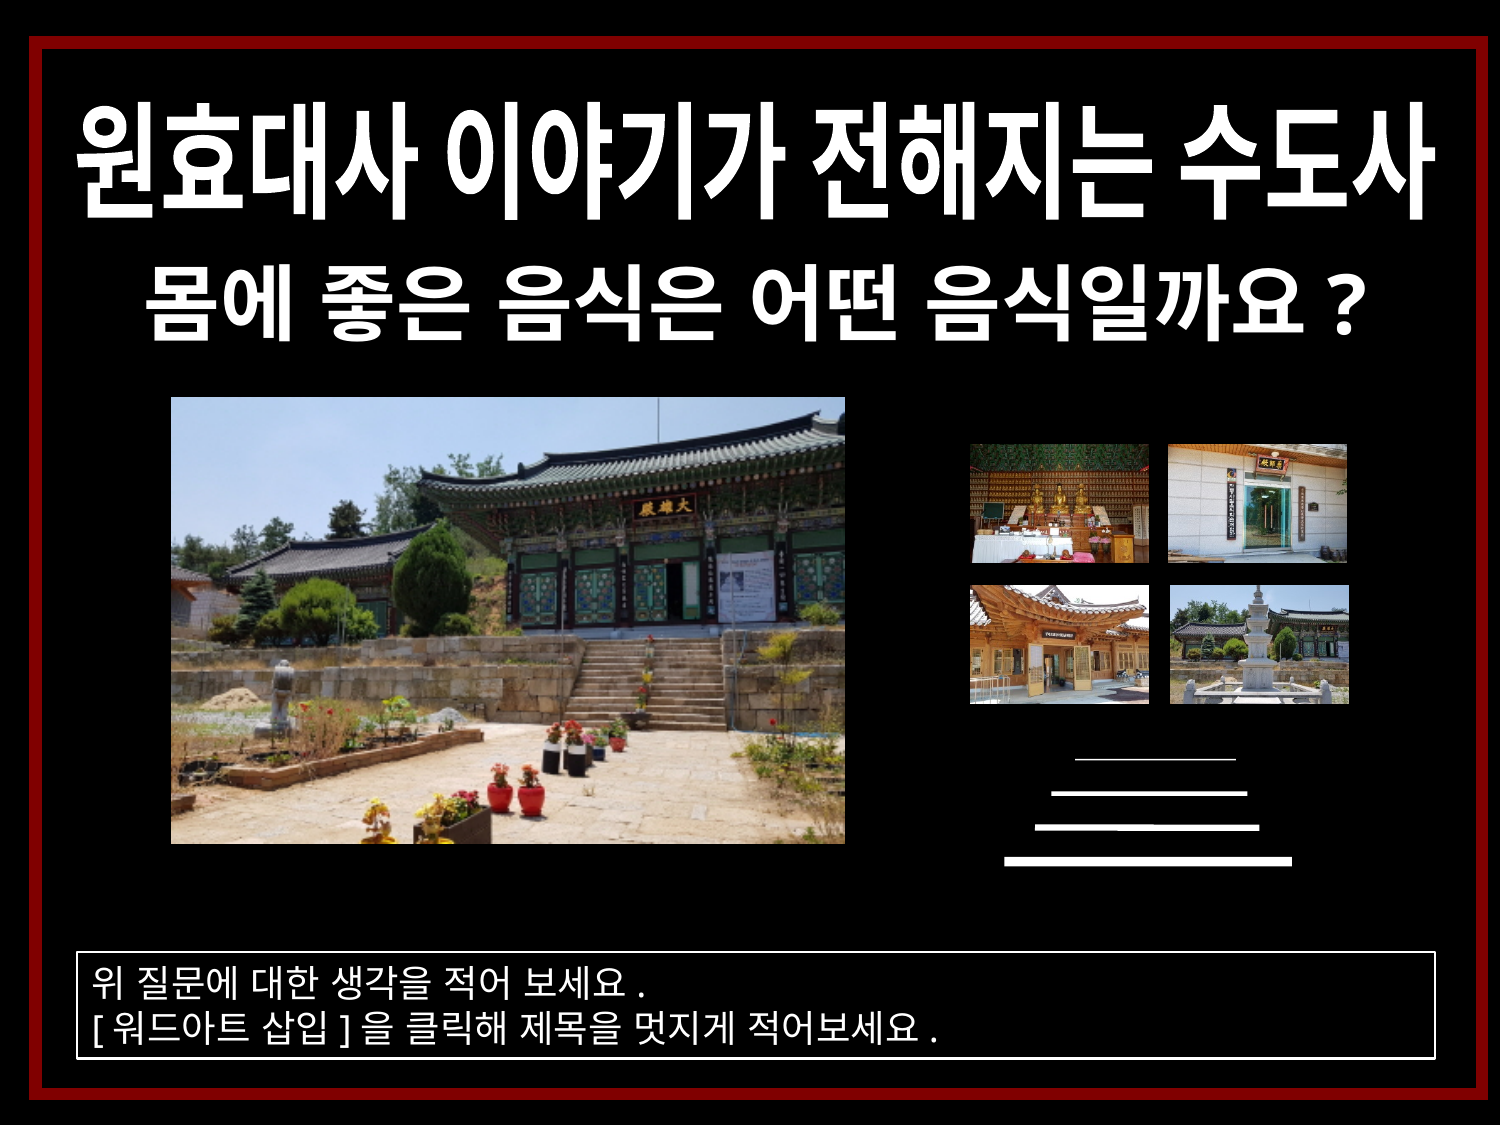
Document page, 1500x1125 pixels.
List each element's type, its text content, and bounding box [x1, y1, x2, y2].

picture [170, 396, 845, 844]
picture [970, 585, 1149, 704]
text_box 위 질문에 대한 생각을 적어 보세요. [워드아트 삽입]을 클릭해 제목을 멋지게 적어보세요. [76, 952, 1436, 1059]
text_box 몸에 좋은 음식은 어떤 음식일까요? [64, 243, 1447, 374]
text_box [1003, 759, 1292, 862]
picture [1168, 444, 1348, 563]
picture [970, 444, 1149, 563]
picture [1170, 585, 1349, 704]
